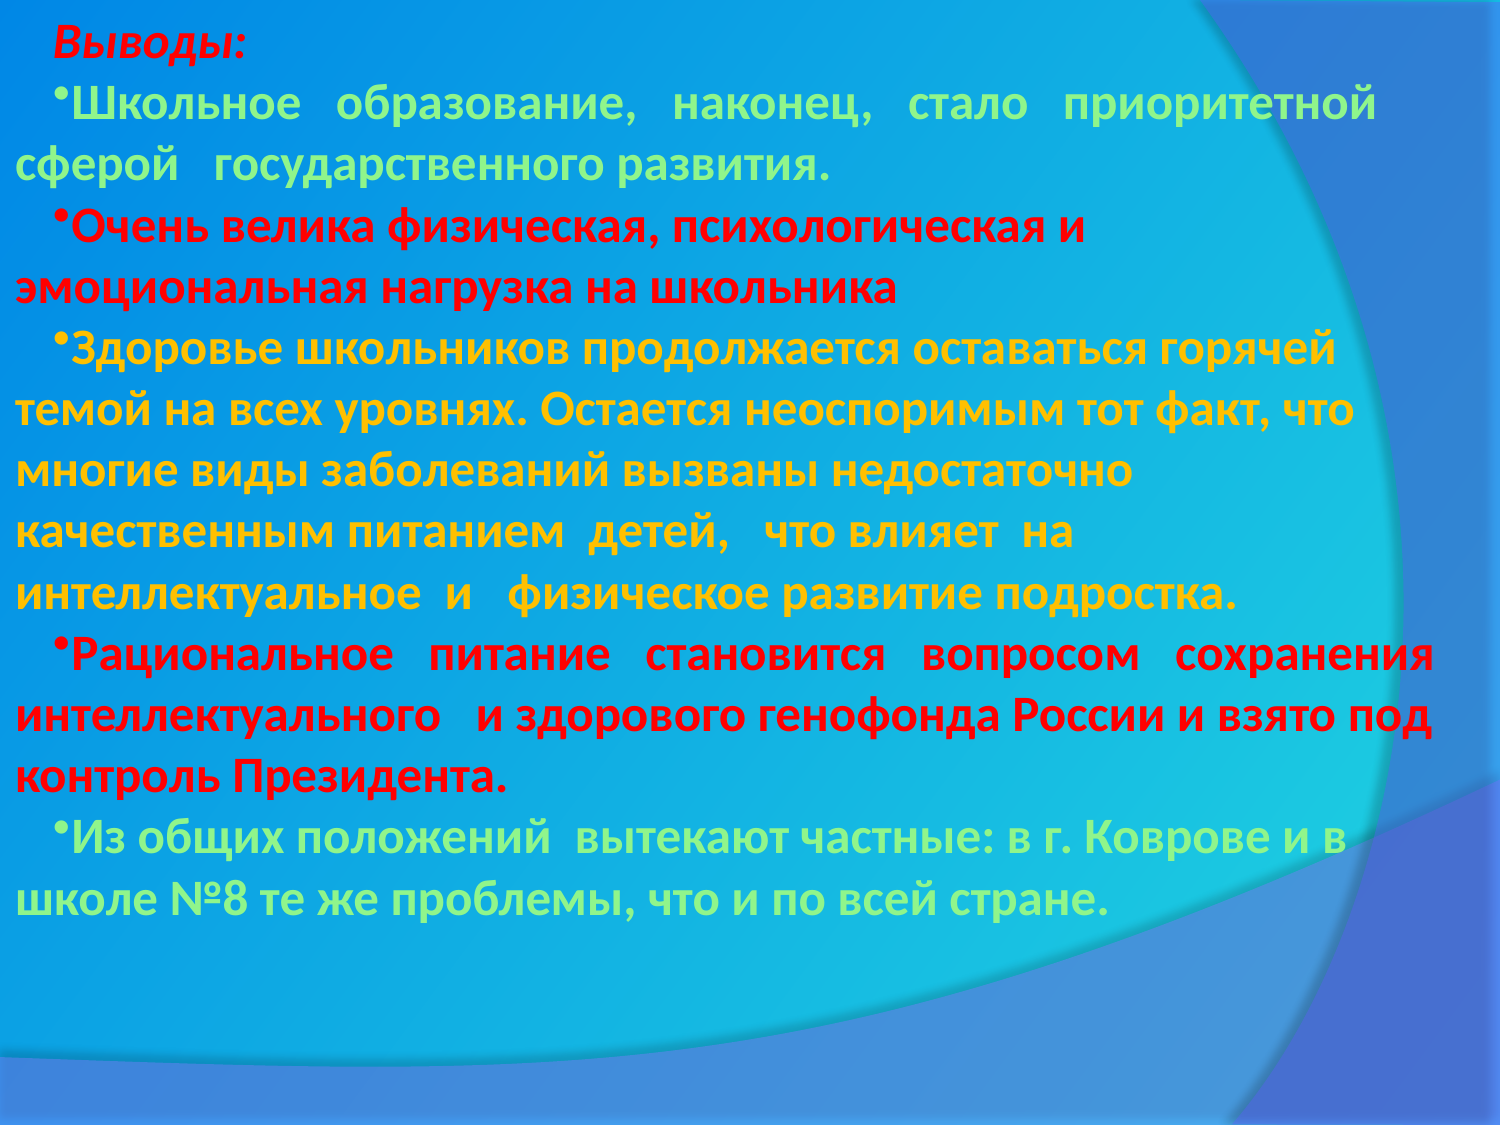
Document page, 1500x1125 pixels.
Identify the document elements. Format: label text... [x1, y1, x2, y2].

text_box Выводы: Школьное образование, наконец, стало приоритетной сферой государственного развития. Очень велика физическая, психологическая и эмоциональная нагрузка на школьника Здоровье школьников продолжается оставаться горячей темой на всех уровнях. Остается неоспоримым тот факт, что многие виды заболеваний вызваны недостаточно качественным питанием детей, что влияет на интеллектуальное и физическое развитие подростка. Рациональное питание становится вопросом сохранения интеллектуального и здорового генофонда России и взято под контроль Президента. Из общих положений вытекают частные: в г. Коврове и в школе №8 те же проблемы, что и по всей стране. [0, 0, 1453, 933]
